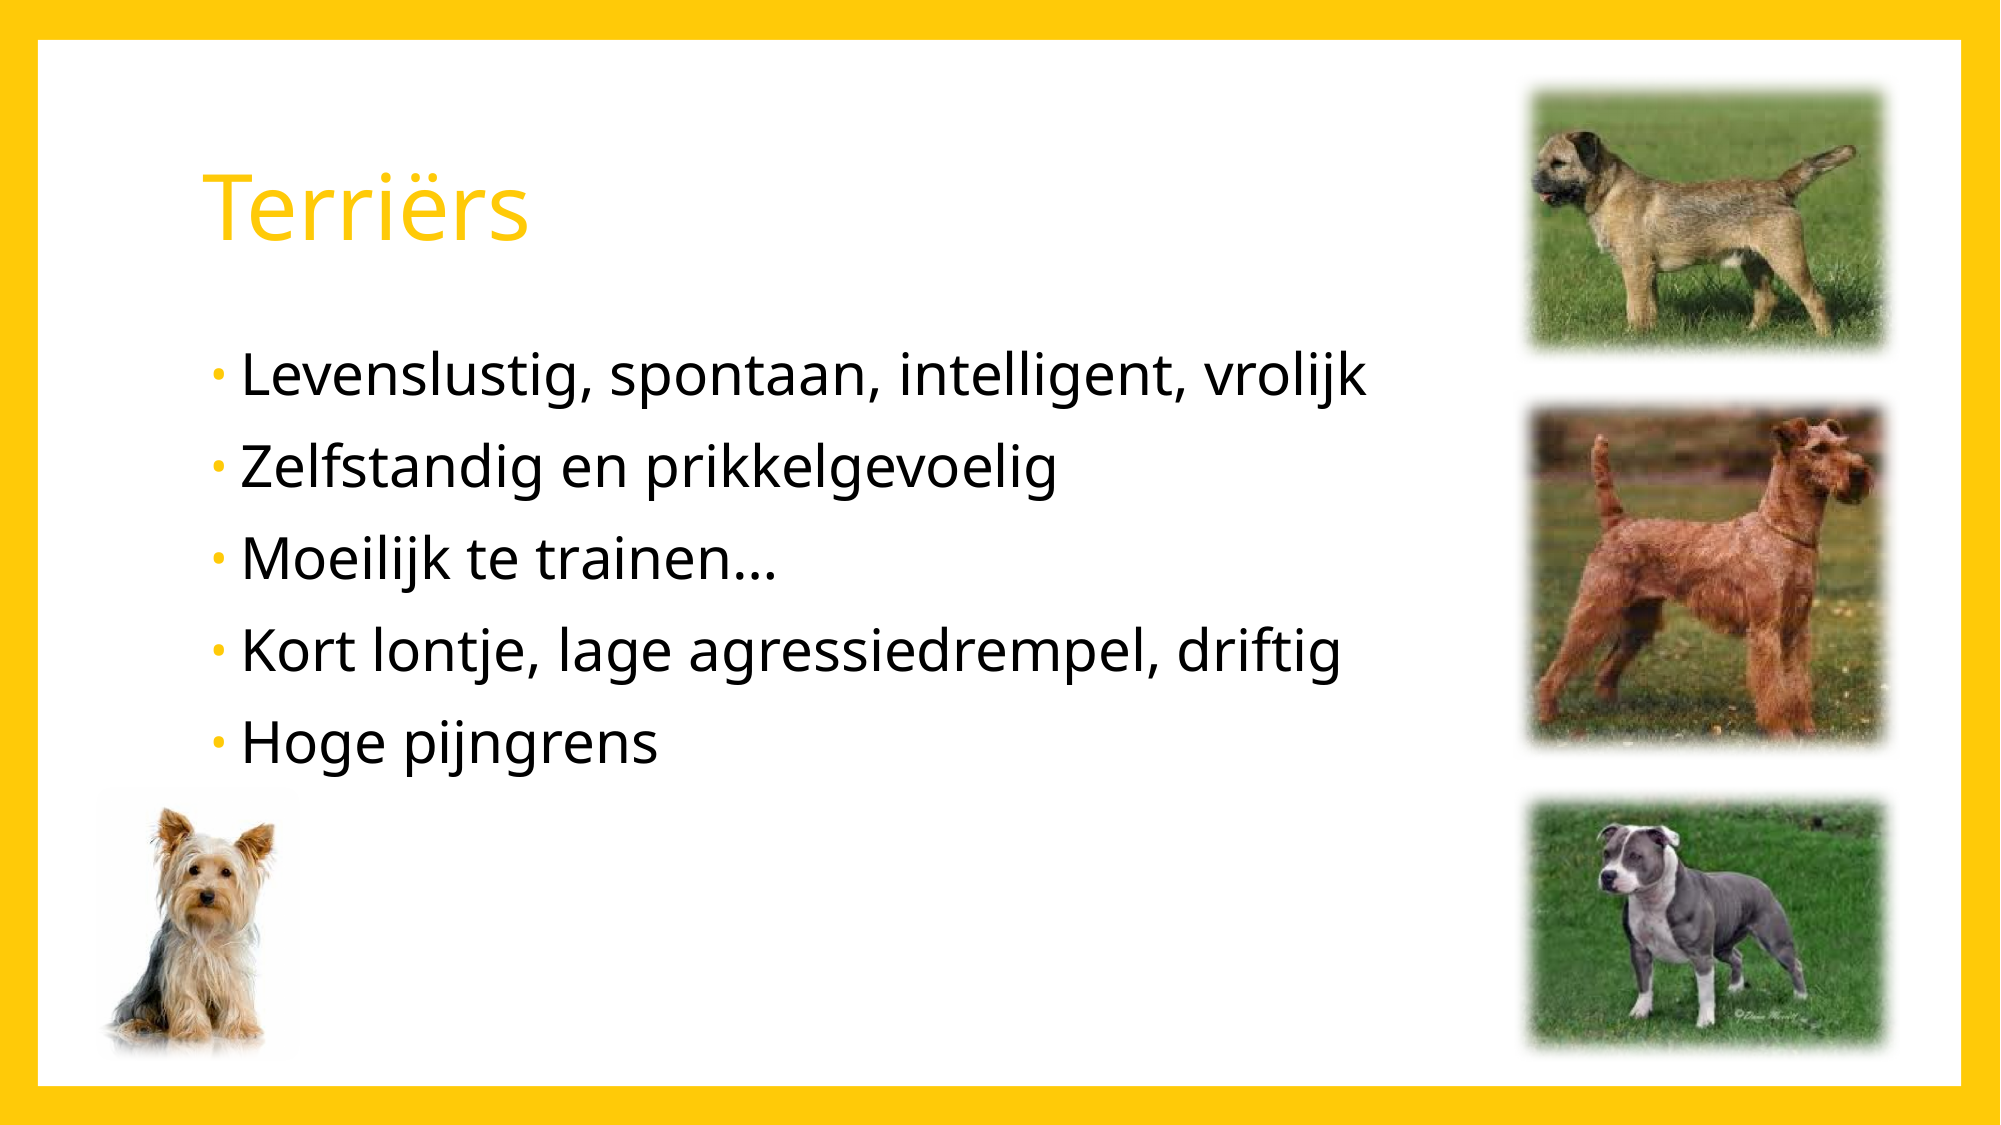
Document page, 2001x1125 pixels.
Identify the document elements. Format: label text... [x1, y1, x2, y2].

picture [93, 785, 302, 1063]
list Levenslustig, spontaan, intelligent, vrolijk Zelfstandig en prikkelgevoelig Moeilijk te trainen… Kort lontje, lage agressiedrempel, driftig Hoge pijngrens [187, 337, 1808, 1000]
picture [1513, 390, 1901, 760]
picture [1513, 785, 1901, 1063]
title Terriërs [187, 99, 1507, 323]
picture [1513, 73, 1901, 365]
